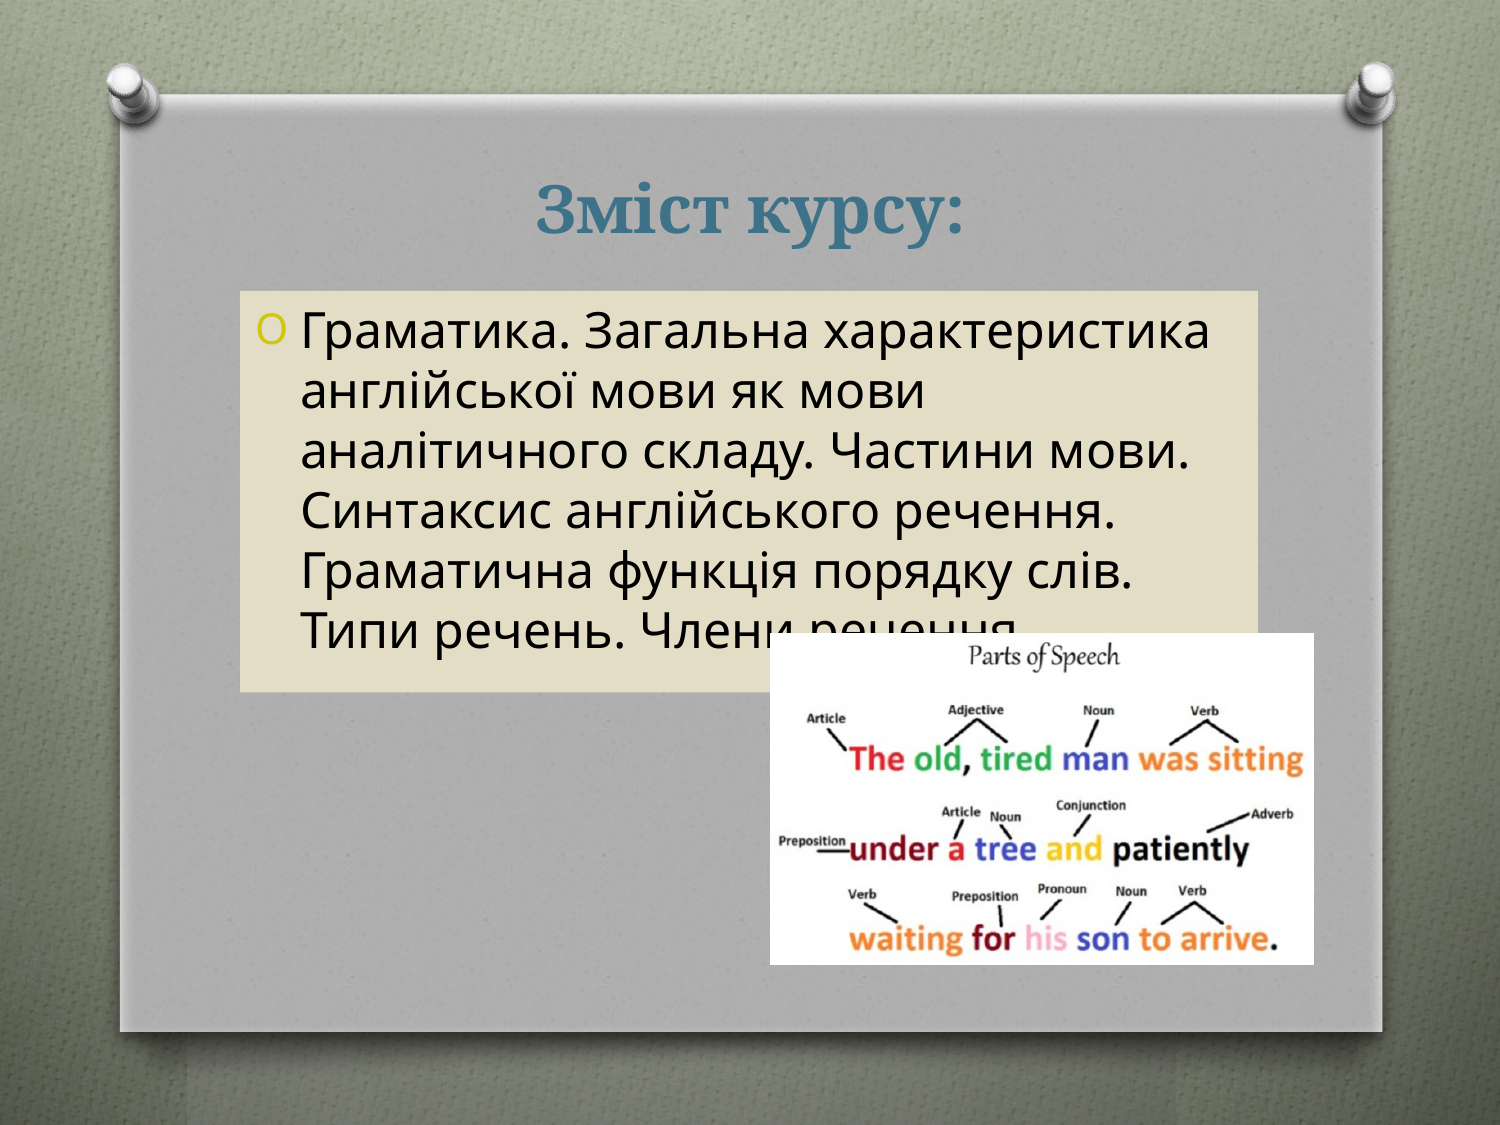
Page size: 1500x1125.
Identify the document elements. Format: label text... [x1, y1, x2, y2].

picture [75, 29, 198, 153]
title Зміст курсу: [179, 134, 1323, 279]
list Граматика. Загальна характеристика англійської мови як мови аналітичного складу. Частини мови. Синтаксис англійського речення. Граматична функція порядку слів. Типи речень. Члени речення. [240, 290, 1258, 693]
picture [770, 633, 1314, 965]
picture [1317, 35, 1439, 156]
